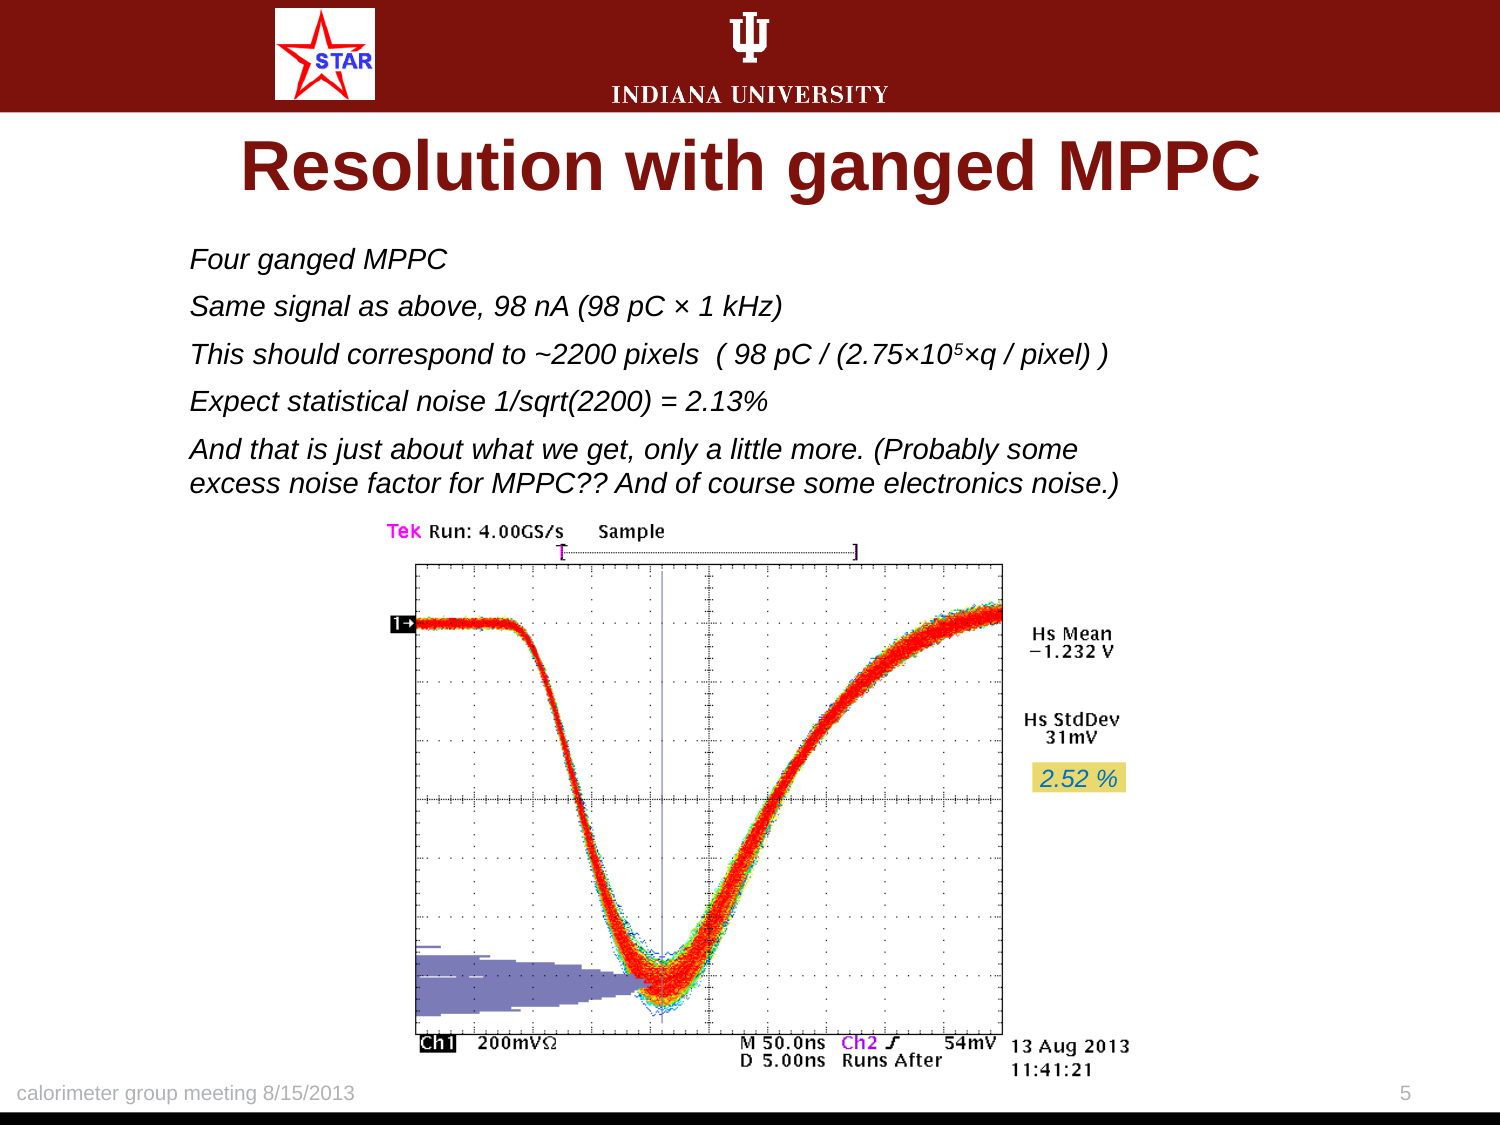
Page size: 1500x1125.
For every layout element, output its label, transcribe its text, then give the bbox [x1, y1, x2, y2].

text_box Four ganged MPPC Same signal as above, 98 nA (98 pC × 1 kHz) This should correspond to ~2200 pixels ( 98 pC / (2.75×105×q / pixel) ) Expect statistical noise 1/sqrt(2200) = 2.13% And that is just about what we get, only a little more. (Probably some excess noise factor for MPPC?? And of course some electronics noise.) [174, 232, 1163, 508]
title Resolution with ganged MPPC [87, 112, 1417, 213]
picture [387, 524, 1138, 1088]
picture [275, 8, 375, 100]
picture [612, 12, 888, 103]
